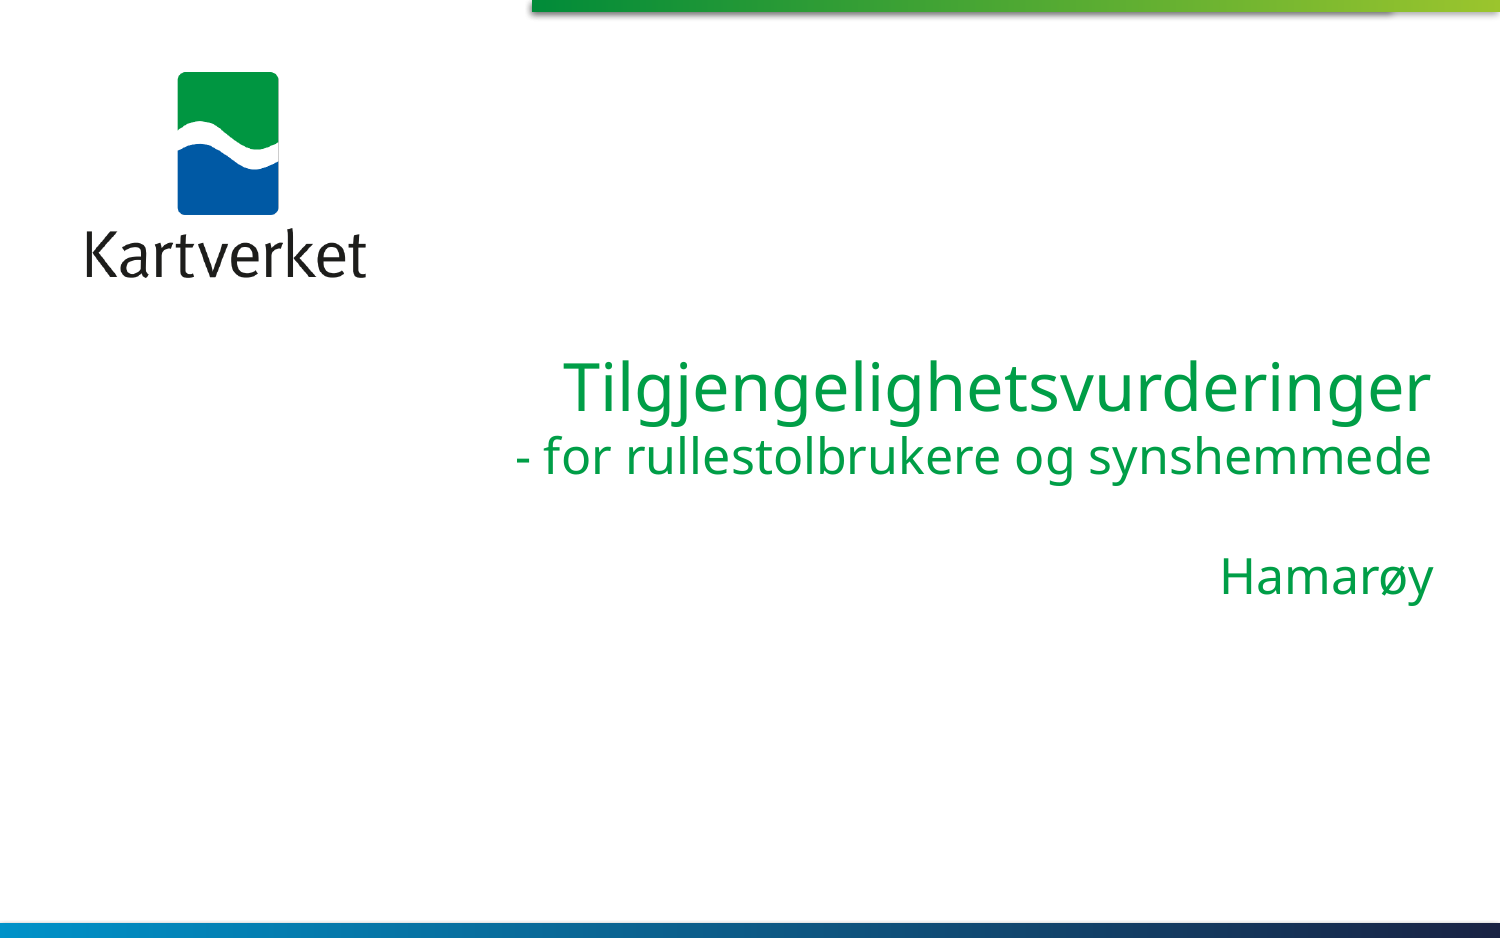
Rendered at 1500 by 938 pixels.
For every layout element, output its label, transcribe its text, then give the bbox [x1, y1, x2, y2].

text_box Tilgjengelighetsvurderinger - for rullestolbrukere og synshemmede Hamarøy [66, 337, 1449, 613]
